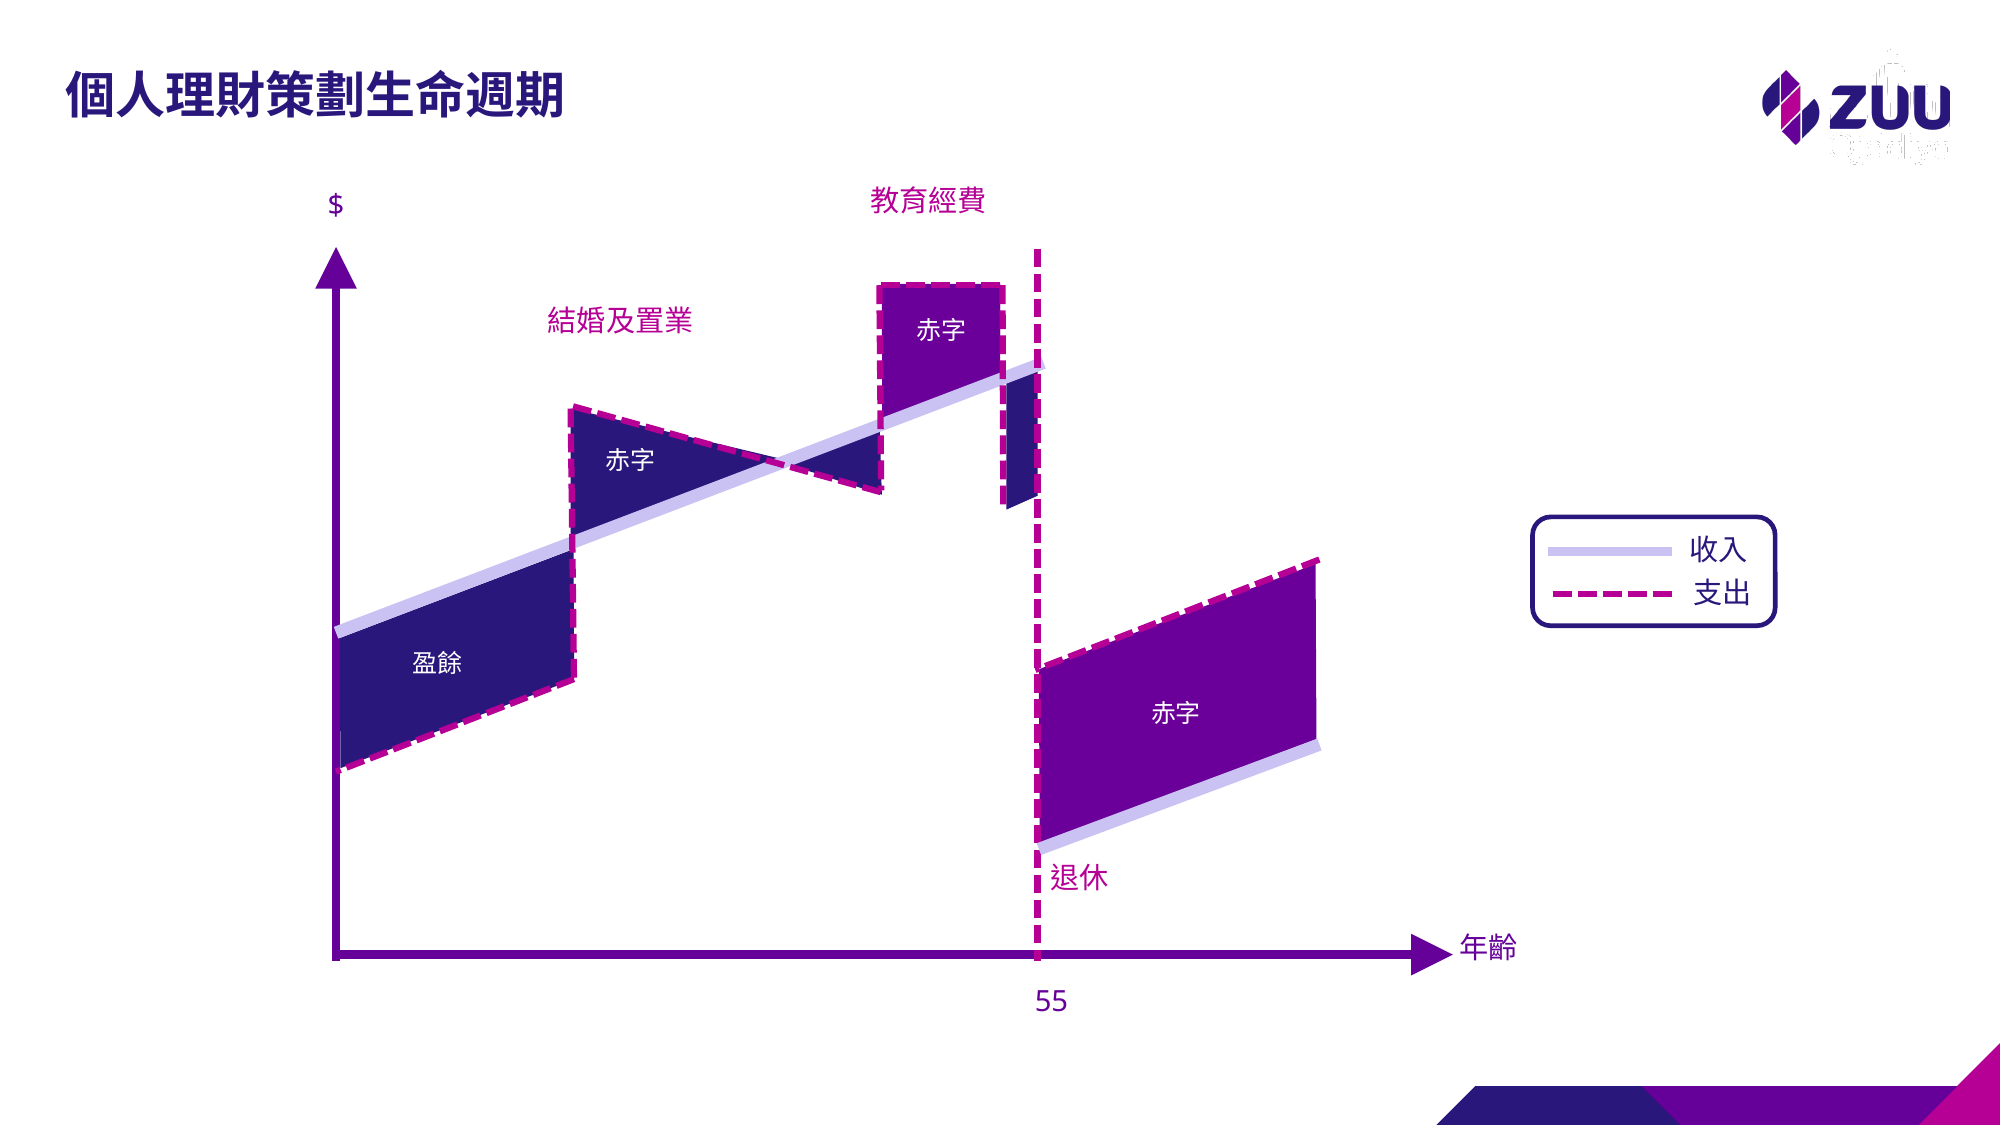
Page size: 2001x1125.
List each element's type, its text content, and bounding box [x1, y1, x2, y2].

text_box [1582, 515, 1774, 627]
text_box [267, 175, 1582, 1040]
text_box 支出 [1678, 567, 1779, 618]
text_box 收入 [1674, 523, 1776, 574]
title 個人理財策劃生命週期 [50, 50, 1950, 145]
